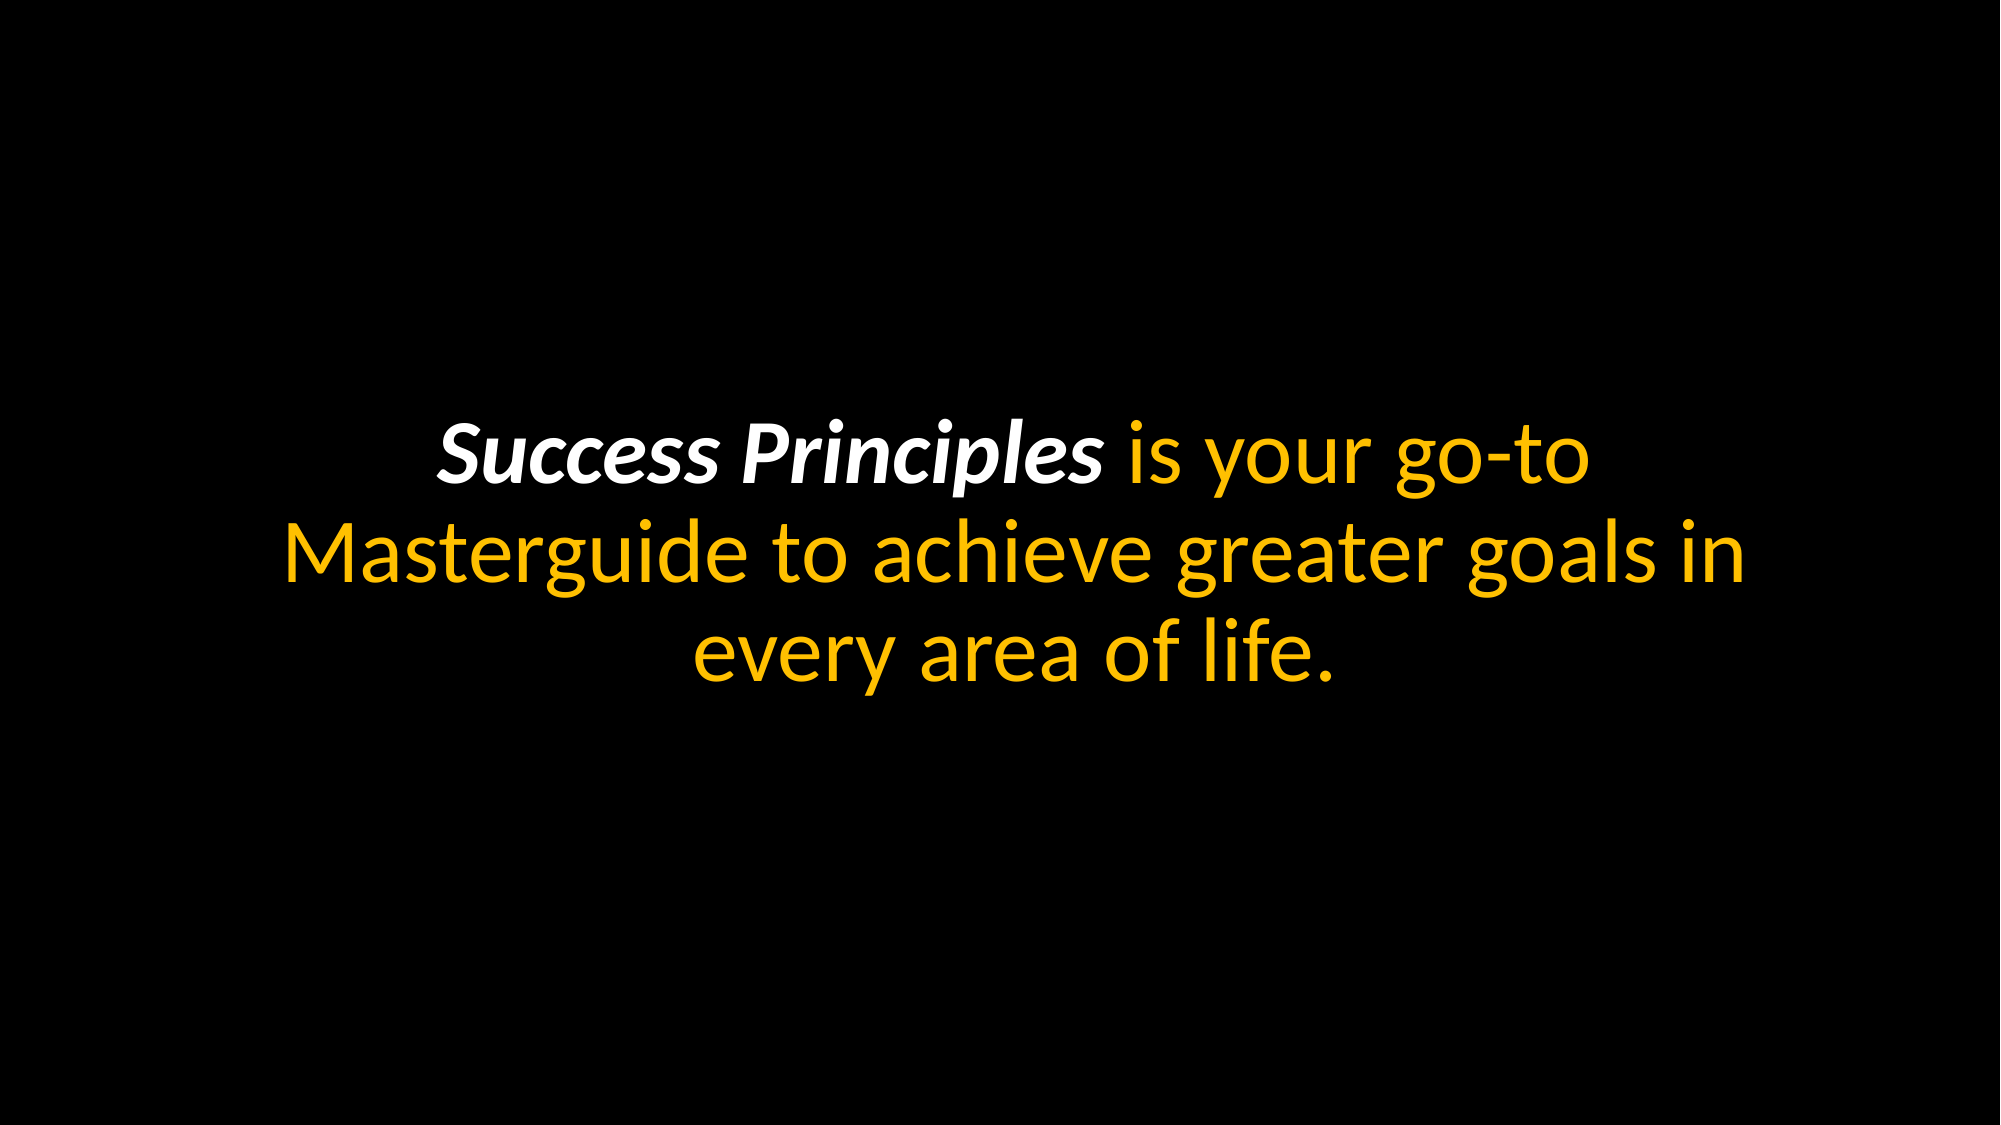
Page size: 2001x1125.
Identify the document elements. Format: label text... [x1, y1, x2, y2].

list Success Principles is your go-to Masterguide to achieve greater goals in every area of life. [202, 396, 1827, 928]
